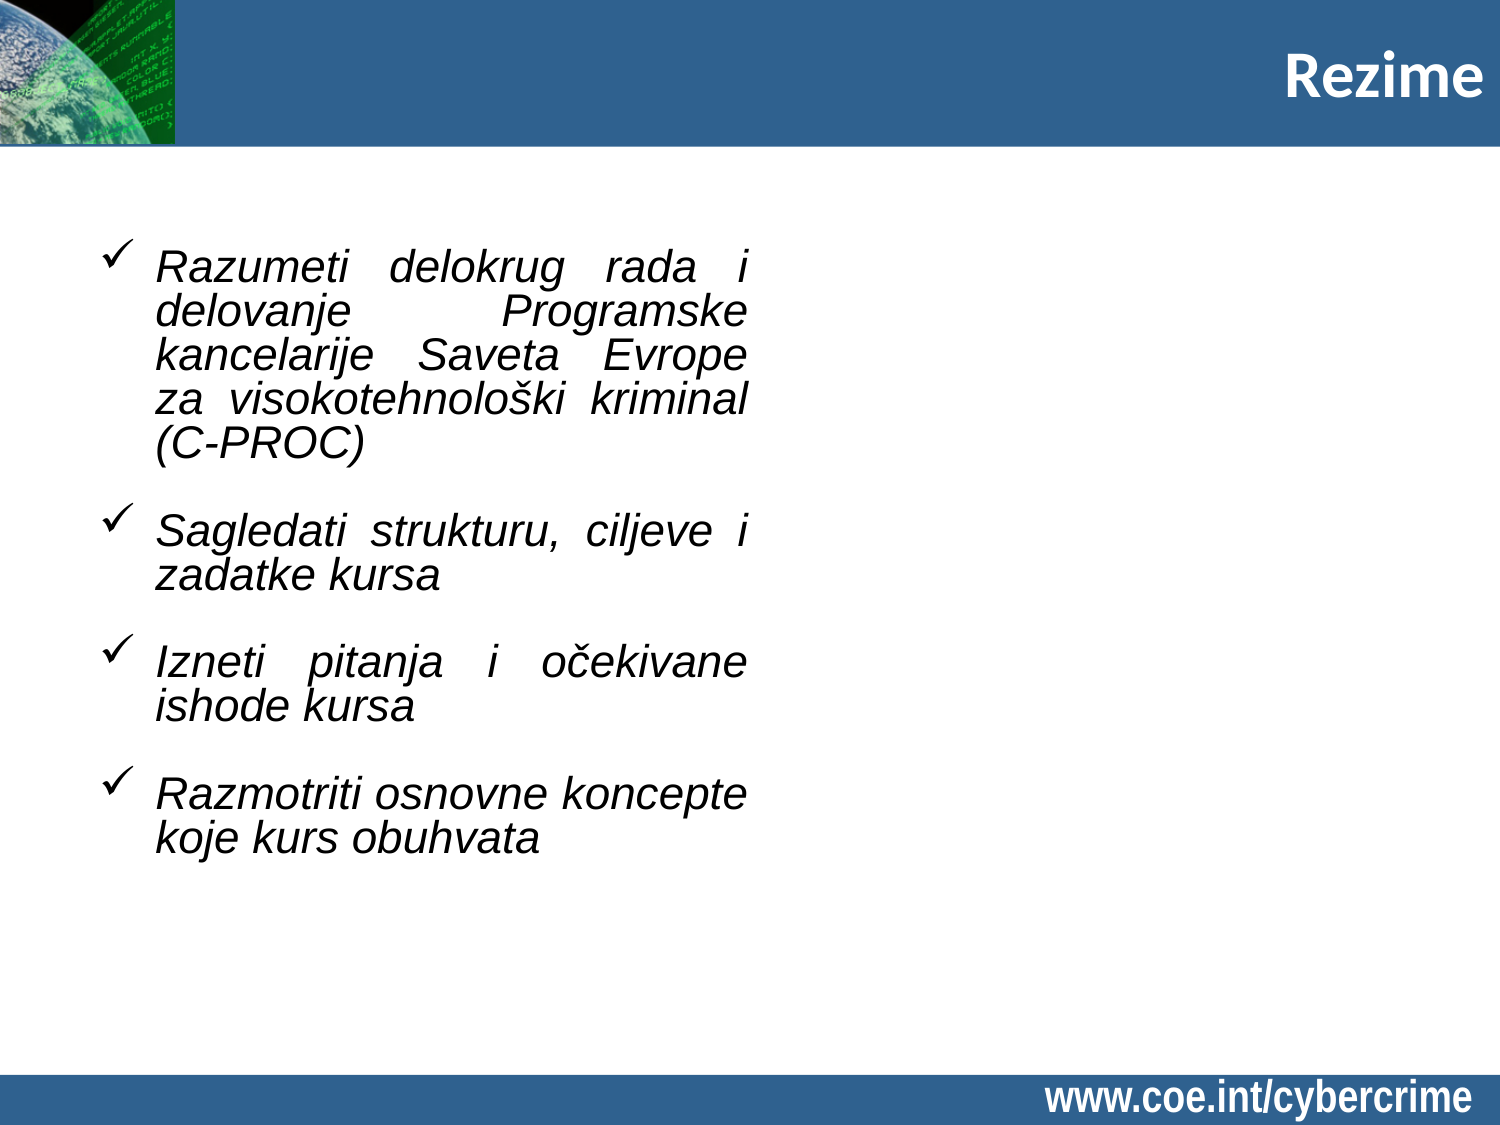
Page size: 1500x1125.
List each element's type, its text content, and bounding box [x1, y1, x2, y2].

text_box www.coe.int/cybercrime [1030, 1059, 1500, 1125]
picture [0, 0, 175, 144]
text_box Razumeti delokrug rada i delovanje Programske kancelarije Saveta Evrope za visokotehnološki kriminal (C-PROC) Sagledati strukturu, ciljeve i zadatke kursa Izneti pitanja i očekivane ishode kursa Razmotriti osnovne koncepte koje kurs obuhvata [84, 239, 764, 914]
text_box [0, 1073, 1030, 1125]
text_box Rezime [177, 0, 1500, 149]
